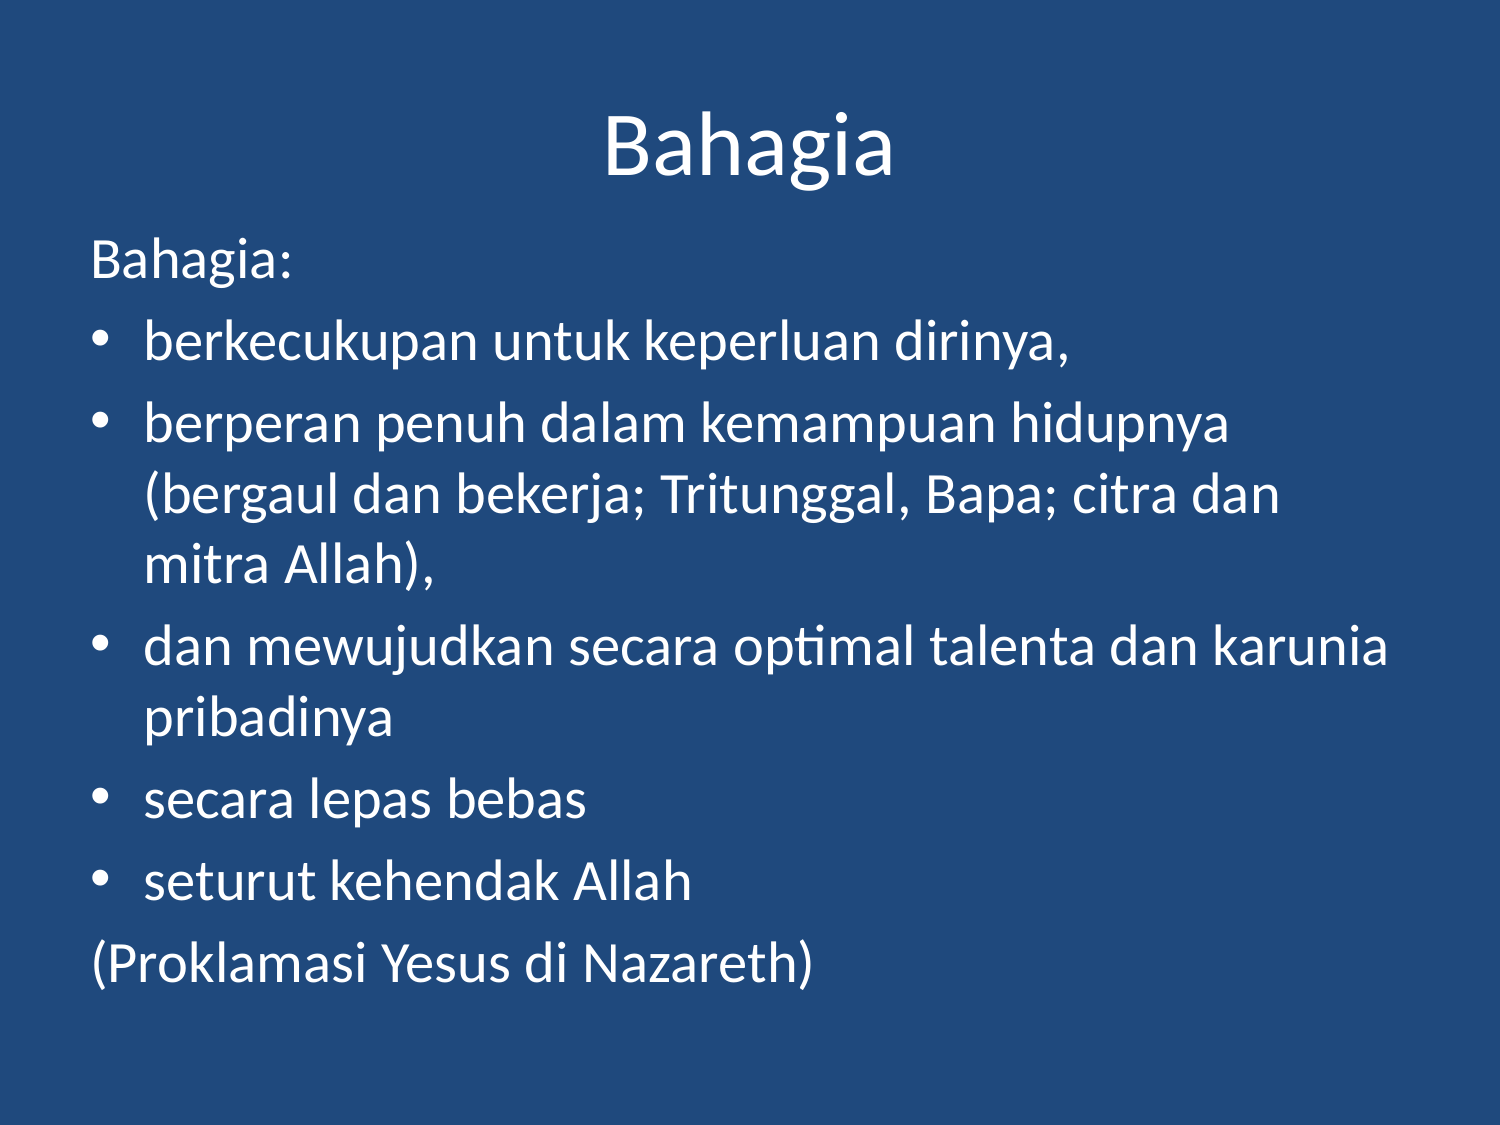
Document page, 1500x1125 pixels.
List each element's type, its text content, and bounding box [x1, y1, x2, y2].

list Bahagia: berkecukupan untuk keperluan dirinya, berperan penuh dalam kemampuan hidupnya (bergaul dan bekerja; Tritunggal, Bapa; citra dan mitra Allah), dan mewujudkan secara optimal talenta dan karunia pribadinya secara lepas bebas seturut kehendak Allah (Proklamasi Yesus di Nazareth) [75, 212, 1425, 1005]
title Bahagia [75, 45, 1425, 212]
